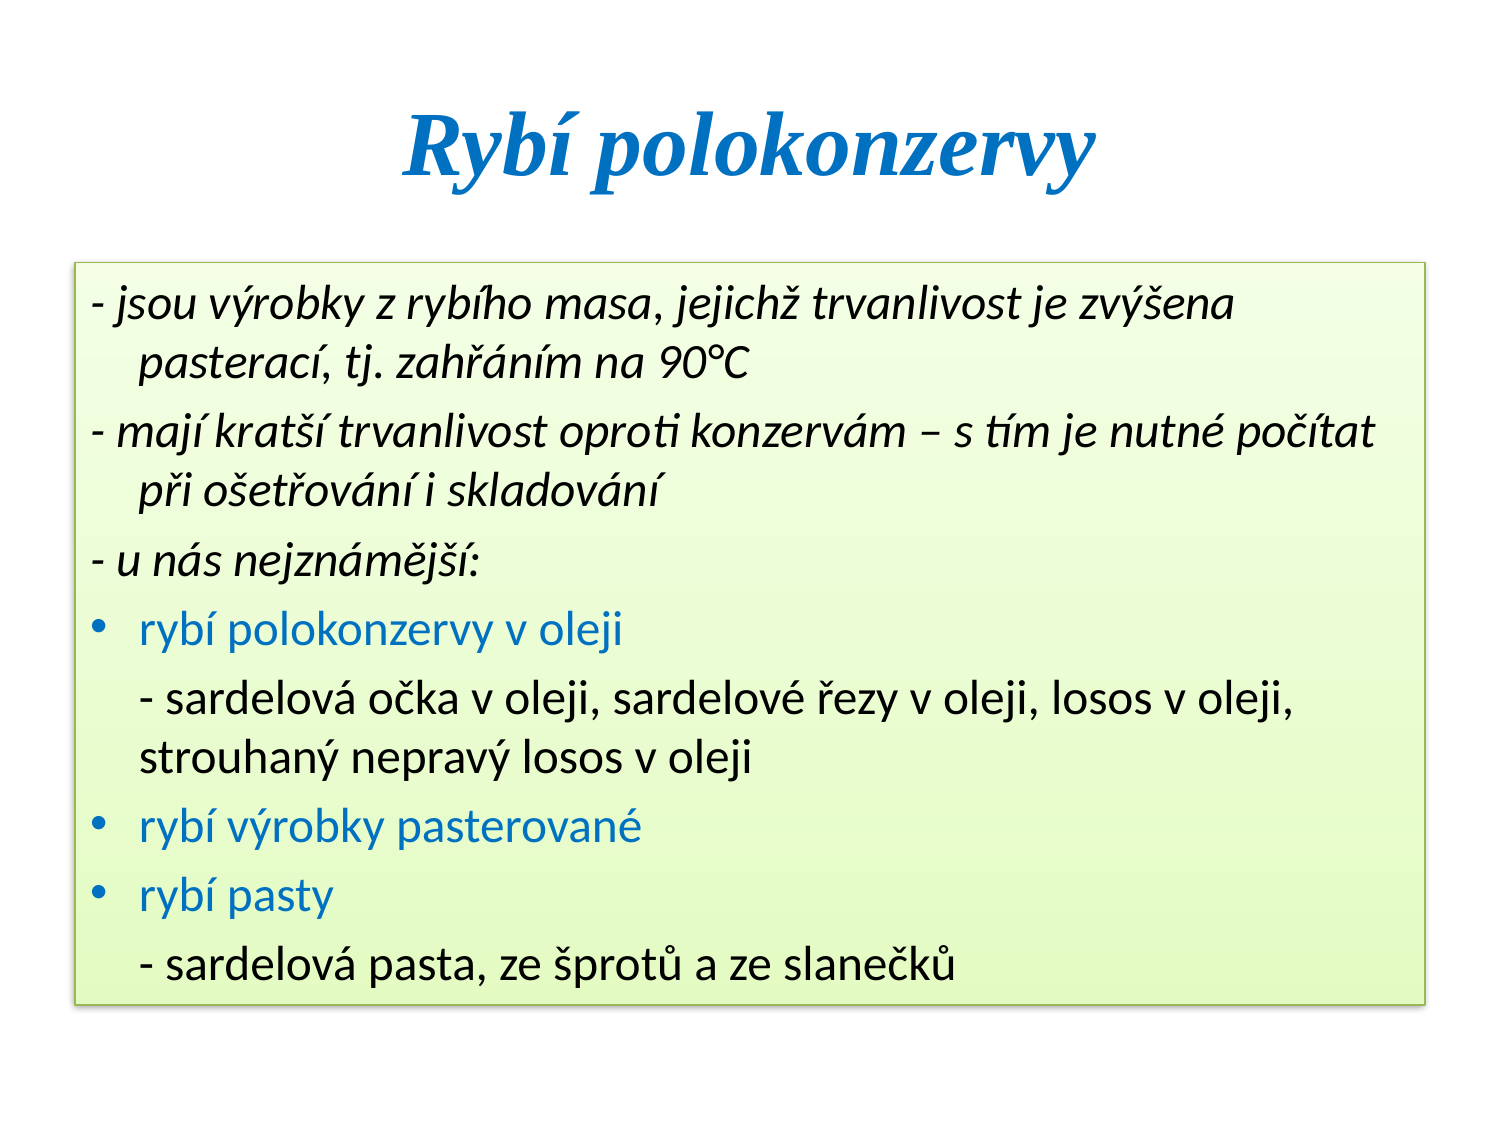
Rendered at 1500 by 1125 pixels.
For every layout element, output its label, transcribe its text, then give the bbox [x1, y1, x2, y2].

title Rybí polokonzervy [75, 45, 1425, 233]
list - jsou výrobky z rybího masa, jejichž trvanlivost je zvýšena pasterací, tj. zahřáním na 90°C - mají kratší trvanlivost oproti konzervám – s tím je nutné počítat při ošetřování i skladování - u nás nejznámější: rybí polokonzervy v oleji - sardelová očka v oleji, sardelové řezy v oleji, losos v oleji, strouhaný nepravý losos v oleji rybí výrobky pasterované rybí pasty - sardelová pasta, ze šprotů a ze slanečků [74, 262, 1426, 1006]
